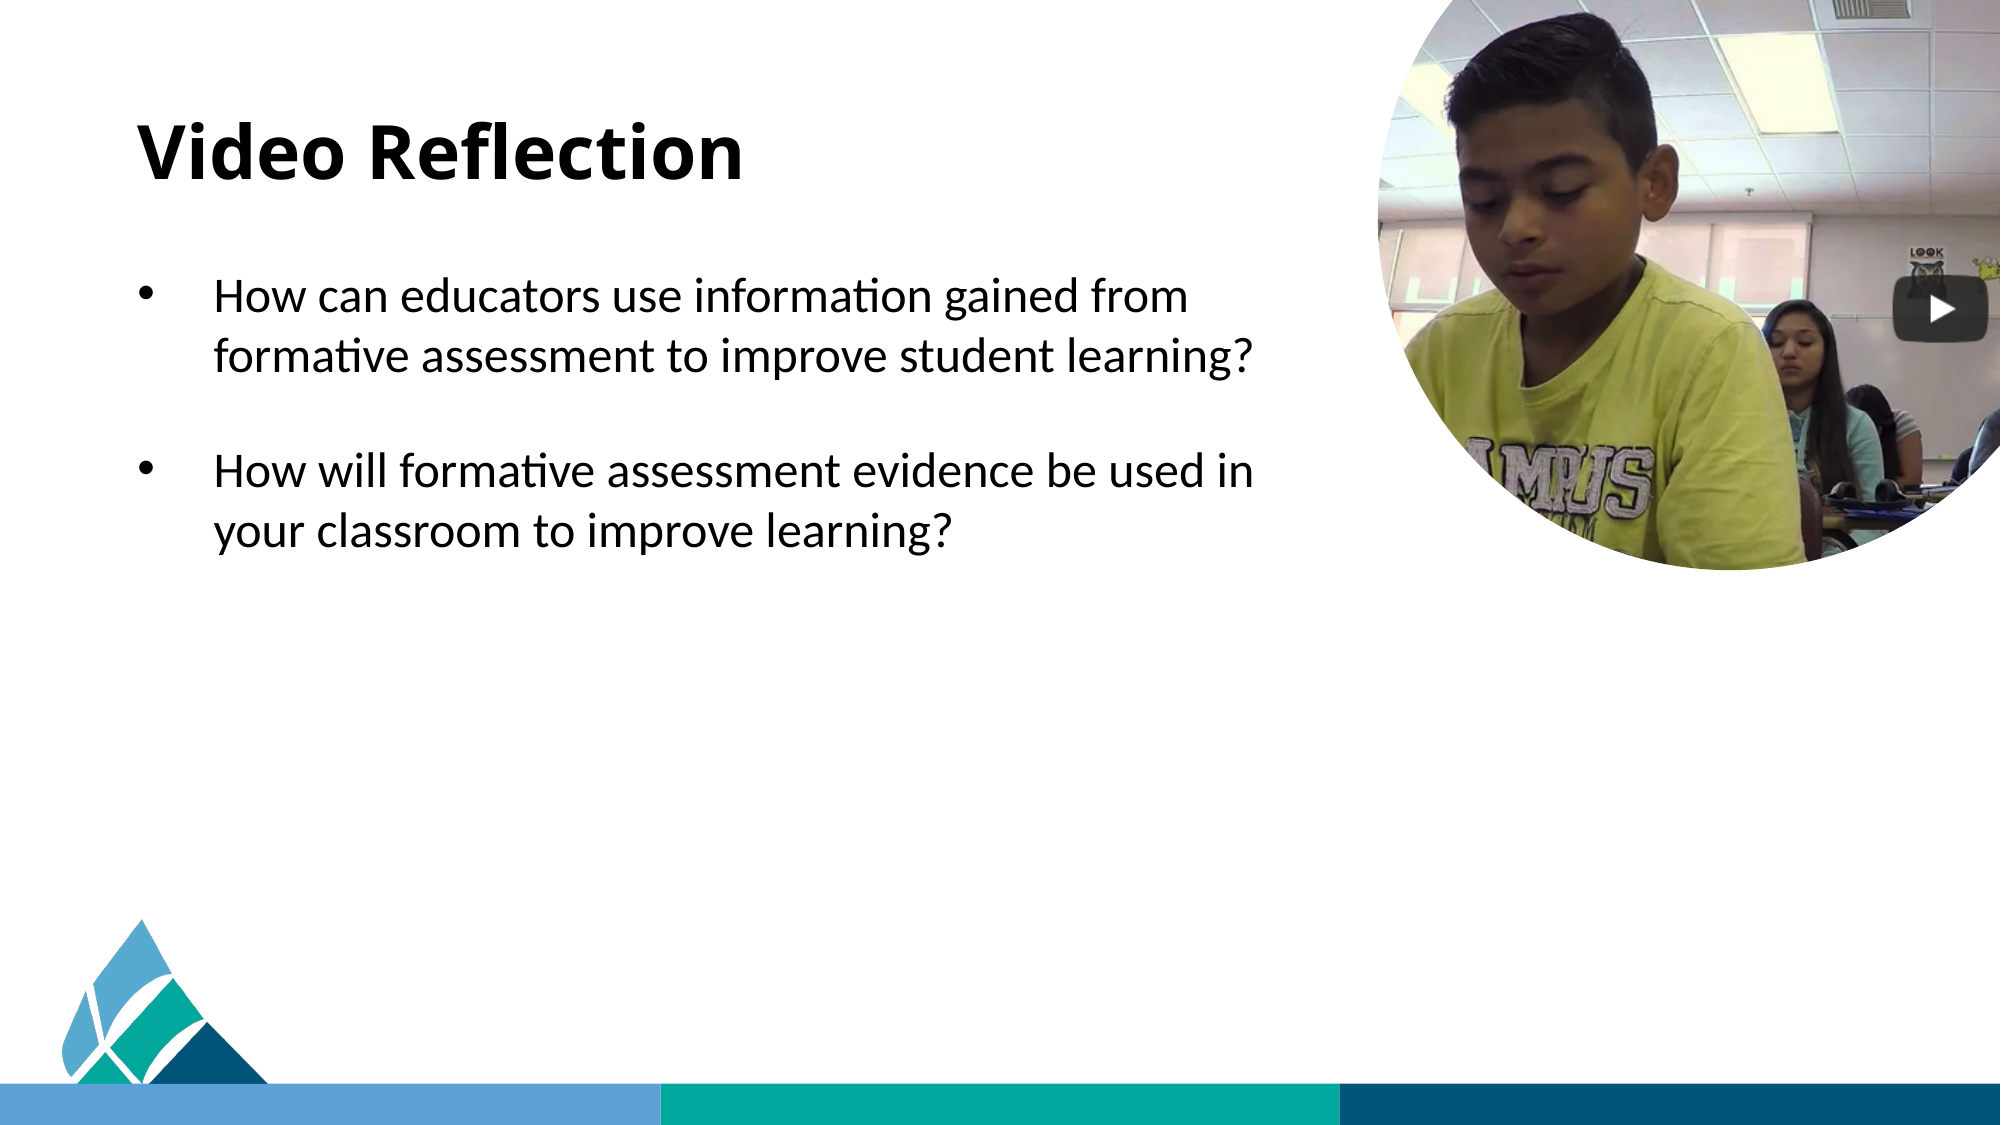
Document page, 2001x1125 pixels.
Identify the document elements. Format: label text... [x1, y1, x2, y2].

picture [62, 919, 268, 1084]
picture [1377, 0, 2000, 571]
title Video Reflection [137, 59, 1377, 240]
list How can educators use information gained from formative assessment to improve student learning? How will formative assessment evidence be used in your classroom to improve learning? [137, 262, 1331, 931]
